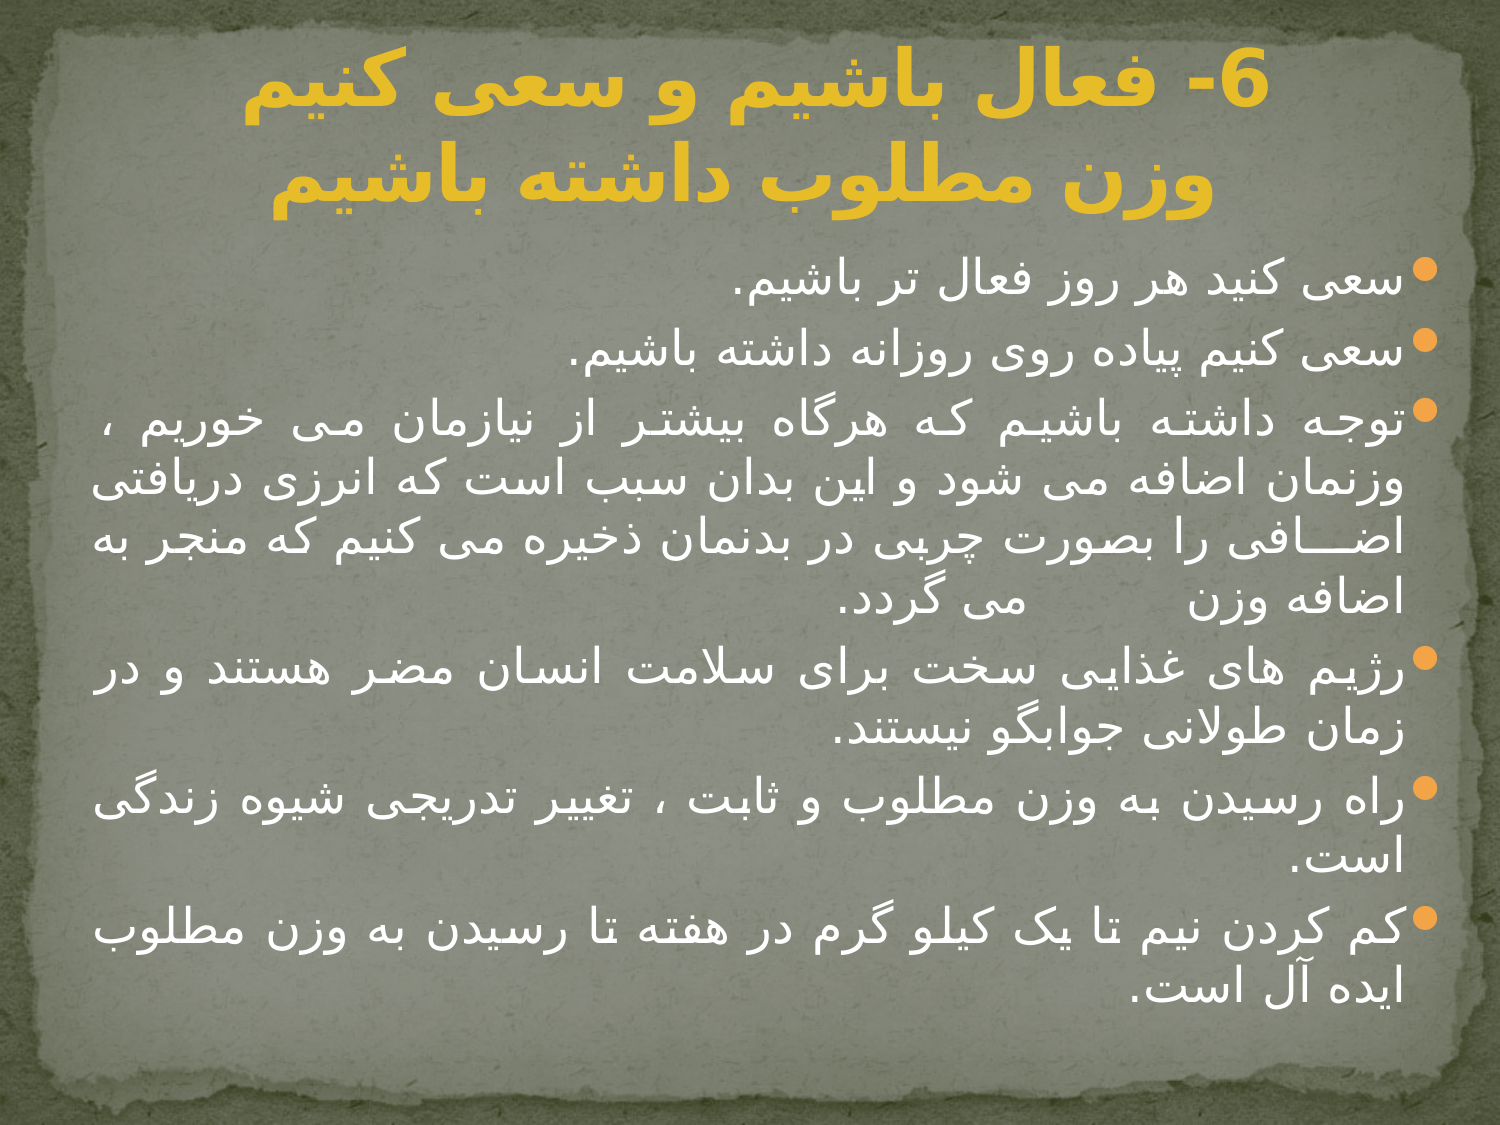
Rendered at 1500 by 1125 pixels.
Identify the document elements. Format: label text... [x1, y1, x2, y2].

title 6- فعال باشیم و سعی کنیم وزن مطلوب داشته باشیم [37, 24, 1450, 225]
list سعی کنید هر روز فعال تر باشیم. سعی کنیم پیاده روی روزانه داشته باشیم. توجه داشته باشیم که هرگاه بیشتر از نیازمان می خوریم ، وزنمان اضافه می شود و این بدان سبب است که انرزی دریافتی اضـــافی را بصورت چربی در بدنمان ذخیره می کنیم که منجر به اضافه وزن می گردد. رژیم های غذایی سخت برای سلامت انسان مضر هستند و در زمان طولانی جوابگو نیستند. راه رسیدن به وزن مطلوب و ثابت ، تغییر تدریجی شیوه زندگی است. کم کردن نیم تا یک کیلو گرم در هفته تا رسیدن به وزن مطلوب ایده آل است. [74, 237, 1463, 1026]
